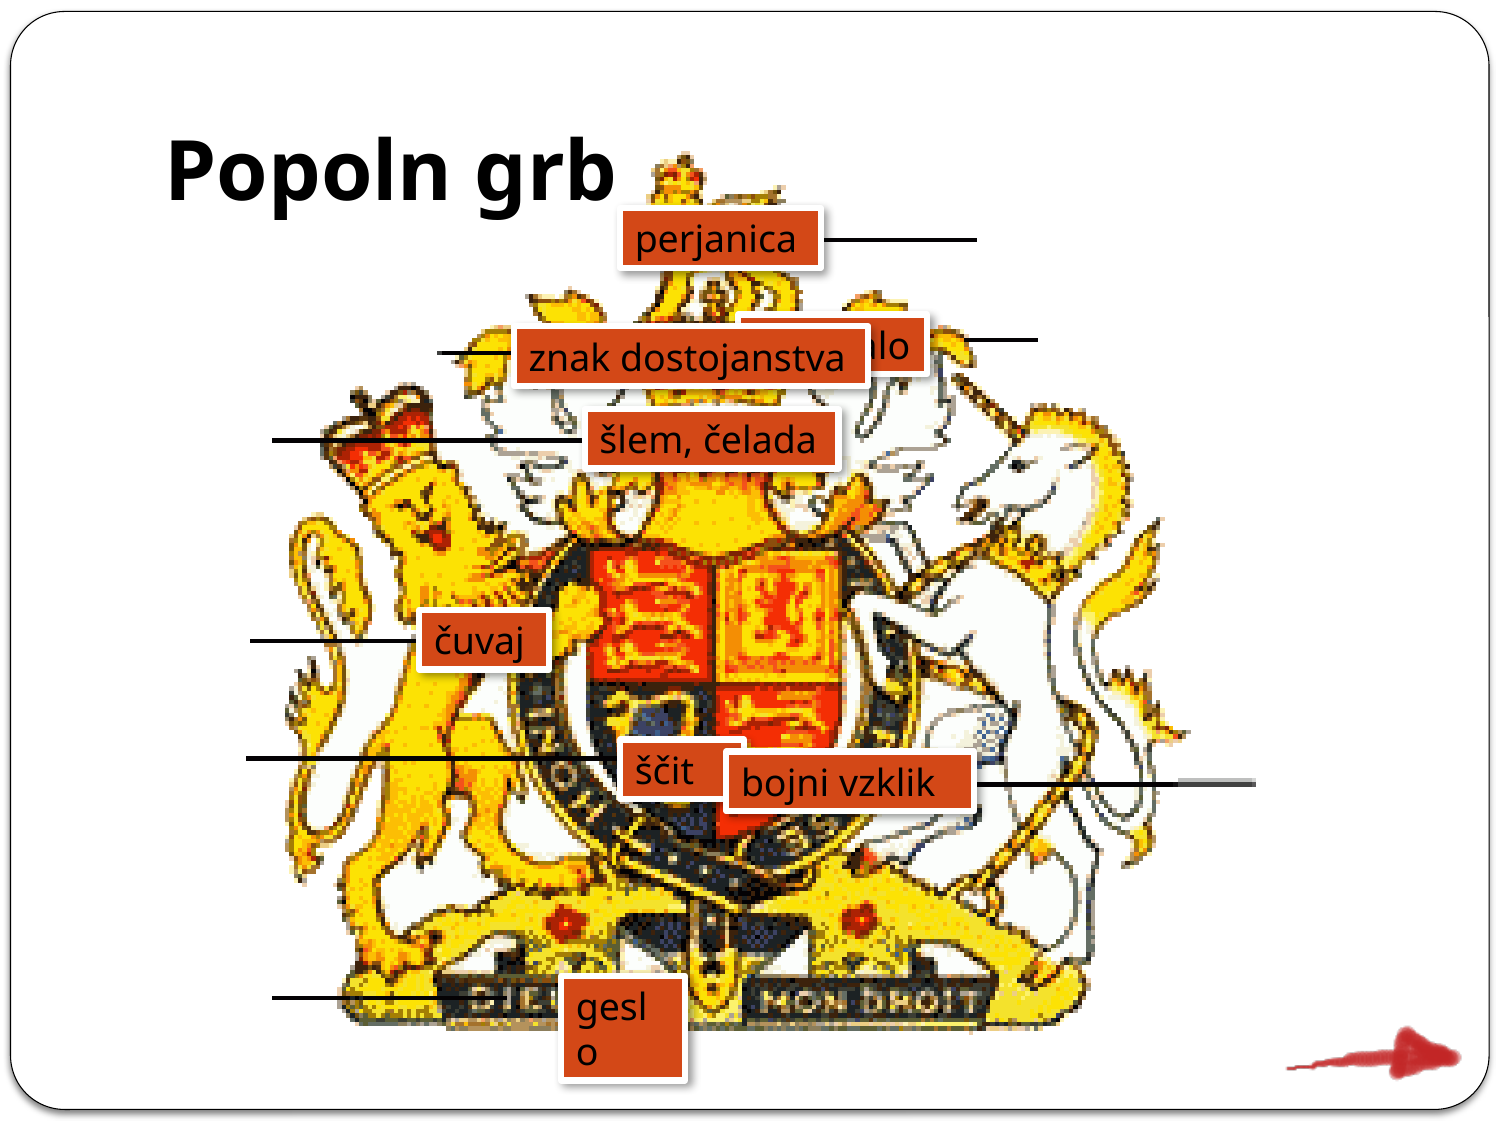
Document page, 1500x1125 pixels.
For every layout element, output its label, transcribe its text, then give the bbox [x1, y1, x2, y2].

text_box geslo [558, 1076, 688, 1084]
title Popoln grb [150, 45, 1425, 233]
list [241, 125, 1275, 1067]
picture [1281, 1022, 1468, 1102]
